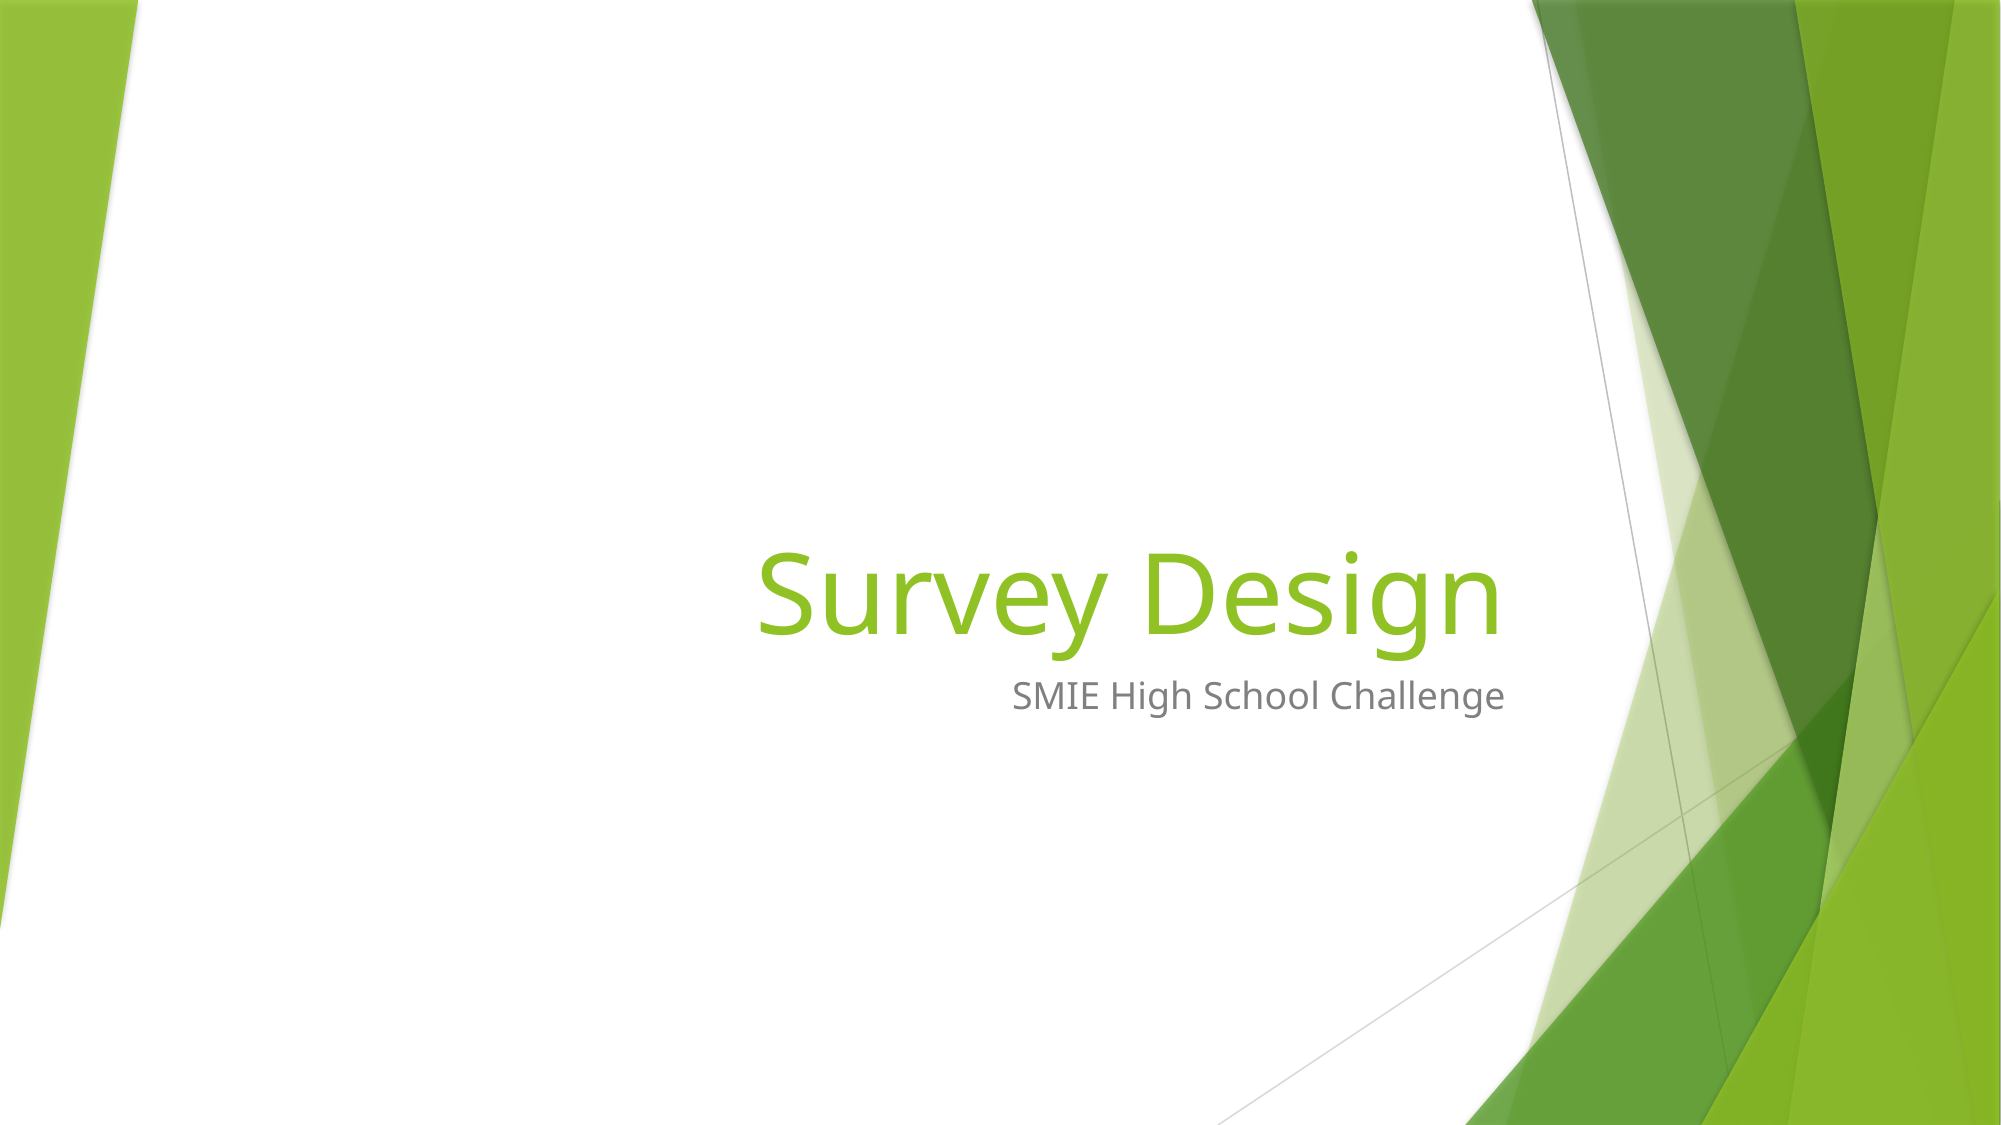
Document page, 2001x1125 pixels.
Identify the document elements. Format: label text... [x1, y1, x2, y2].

title Survey Design [247, 394, 1522, 664]
subtitle SMIE High School Challenge [247, 664, 1522, 845]
